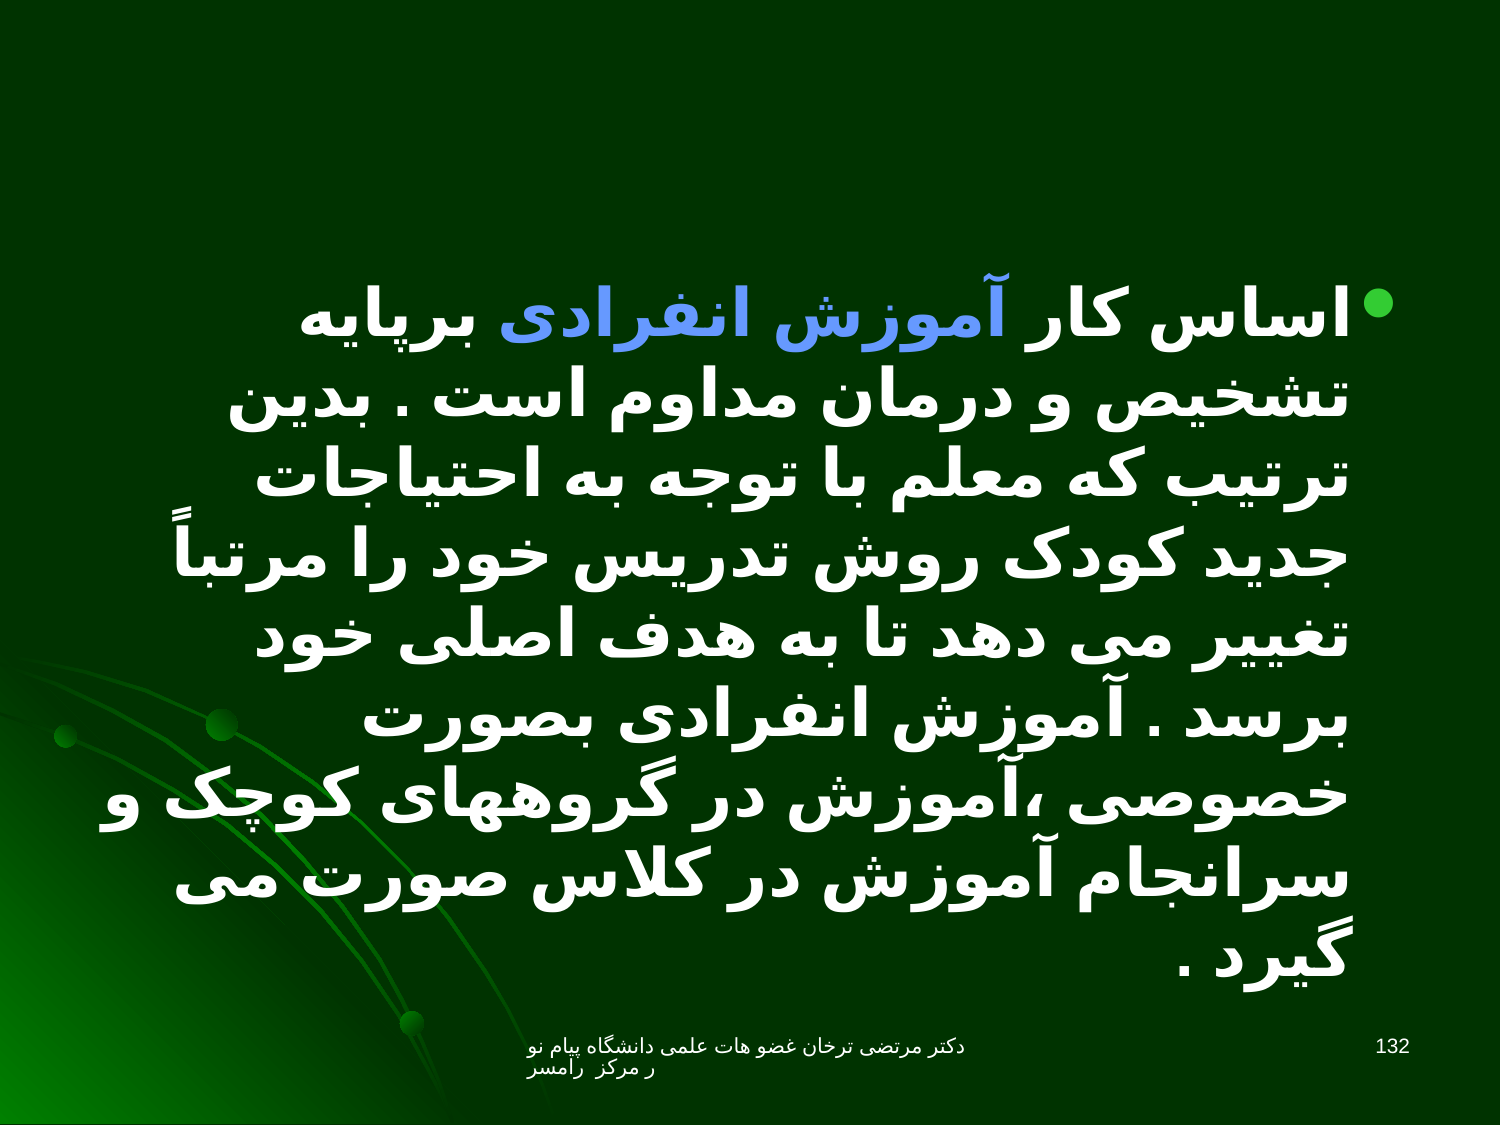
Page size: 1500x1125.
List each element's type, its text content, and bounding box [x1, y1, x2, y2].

list اساس کار آموزش انفرادی برپایه تشخیص و درمان مداوم است . بدین ترتیب که معلم با توجه به احتیاجات جدید کودک روش تدریس خود را مرتباً تغییر می دهد تا به هدف اصلی خود برسد . آموزش انفرادی بصورت خصوصی ،آموزش در گروههای کوچک و سرانجام آموزش در کلاس صورت می گیرد . [74, 262, 1426, 1006]
slide_number 132 [1074, 1024, 1426, 1101]
footer دکتر مرتضی ترخان غضو هات علمی دانشگاه پیام نور مرکز رامسر [512, 1024, 988, 1101]
